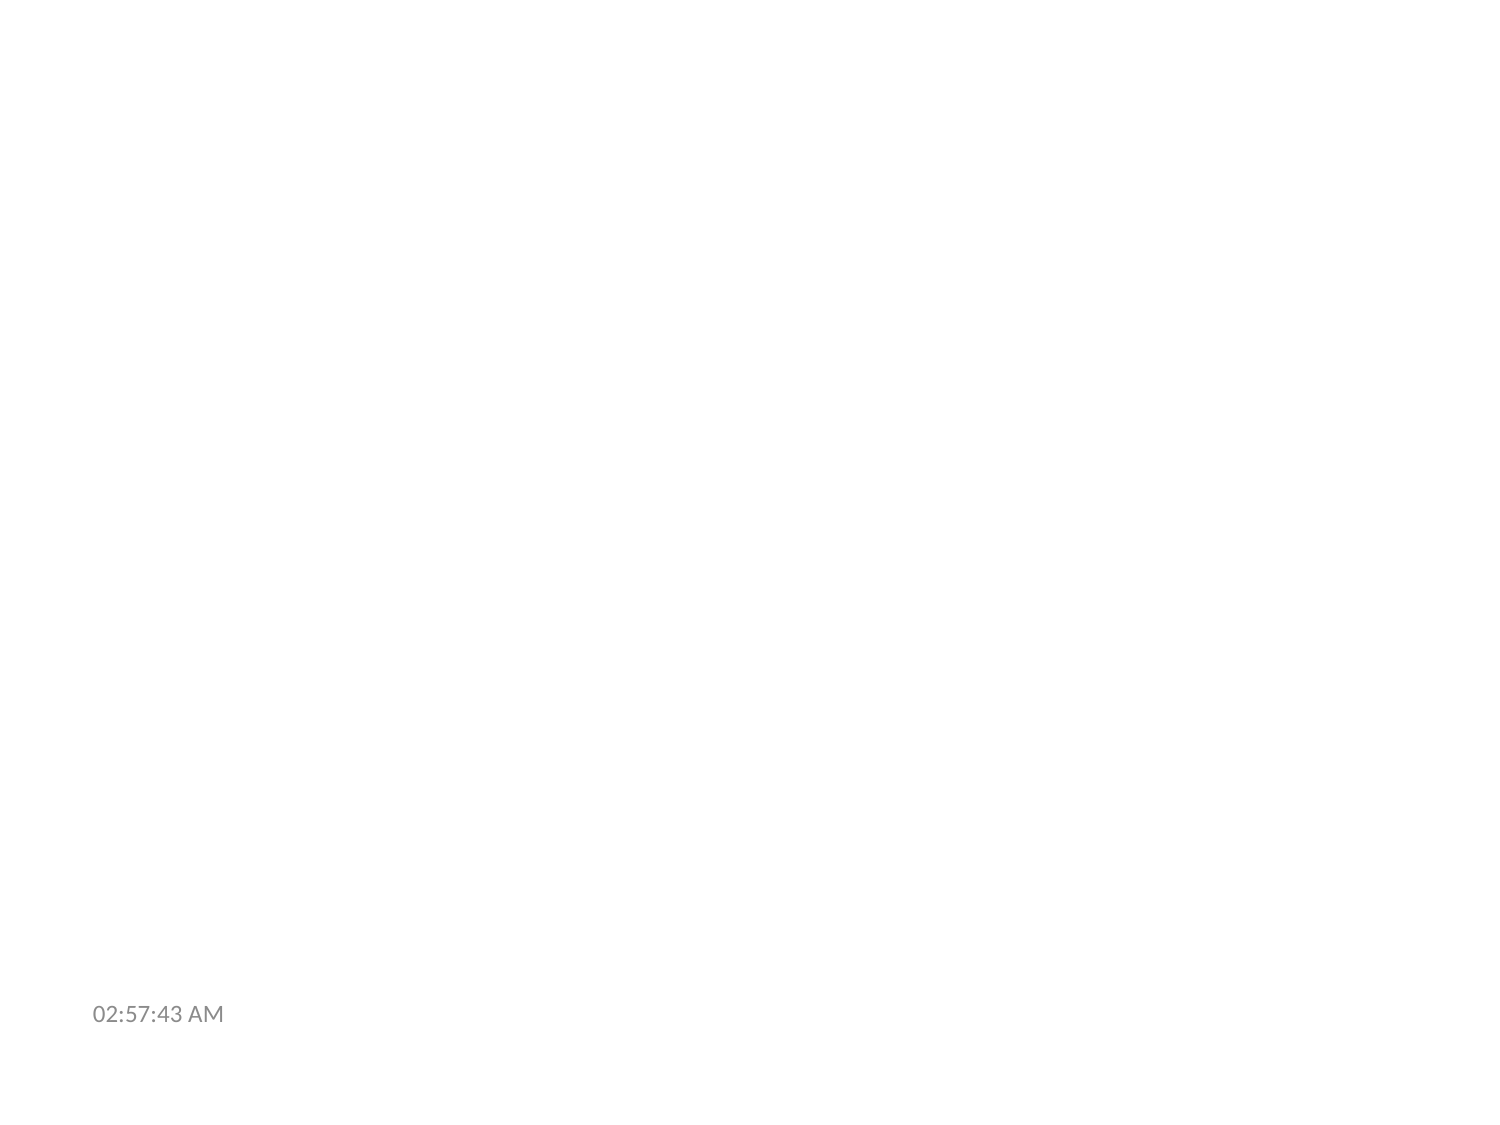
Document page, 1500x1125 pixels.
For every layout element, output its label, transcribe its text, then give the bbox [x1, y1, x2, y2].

text_box 3:35:09 PM [77, 982, 428, 1043]
